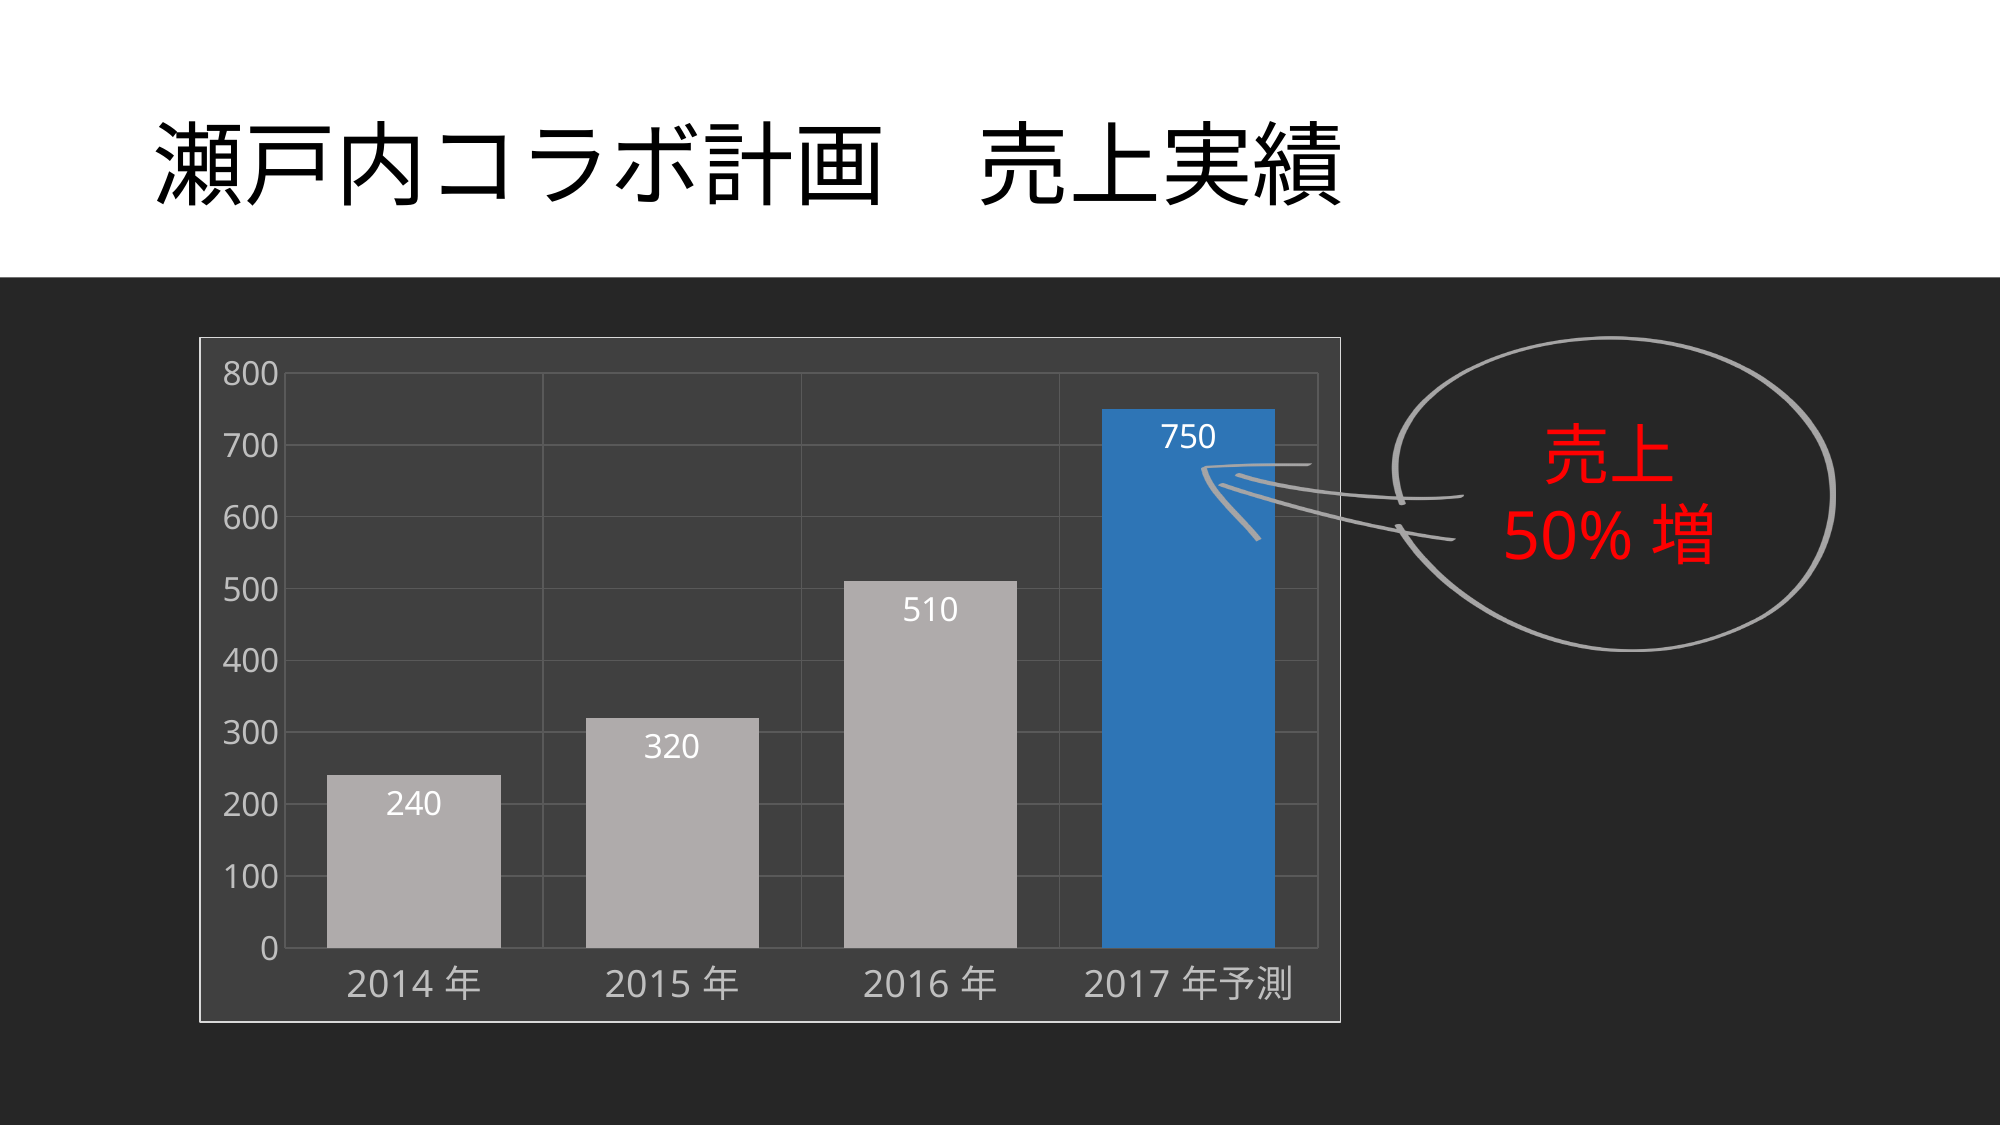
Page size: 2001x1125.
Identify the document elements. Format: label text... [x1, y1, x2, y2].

title 瀬戸内コラボ計画 売上実績 [137, 59, 1863, 278]
picture [1361, 176, 1677, 812]
chart [199, 336, 1342, 1023]
text_box 売上 50%増 [1677, 405, 1752, 581]
